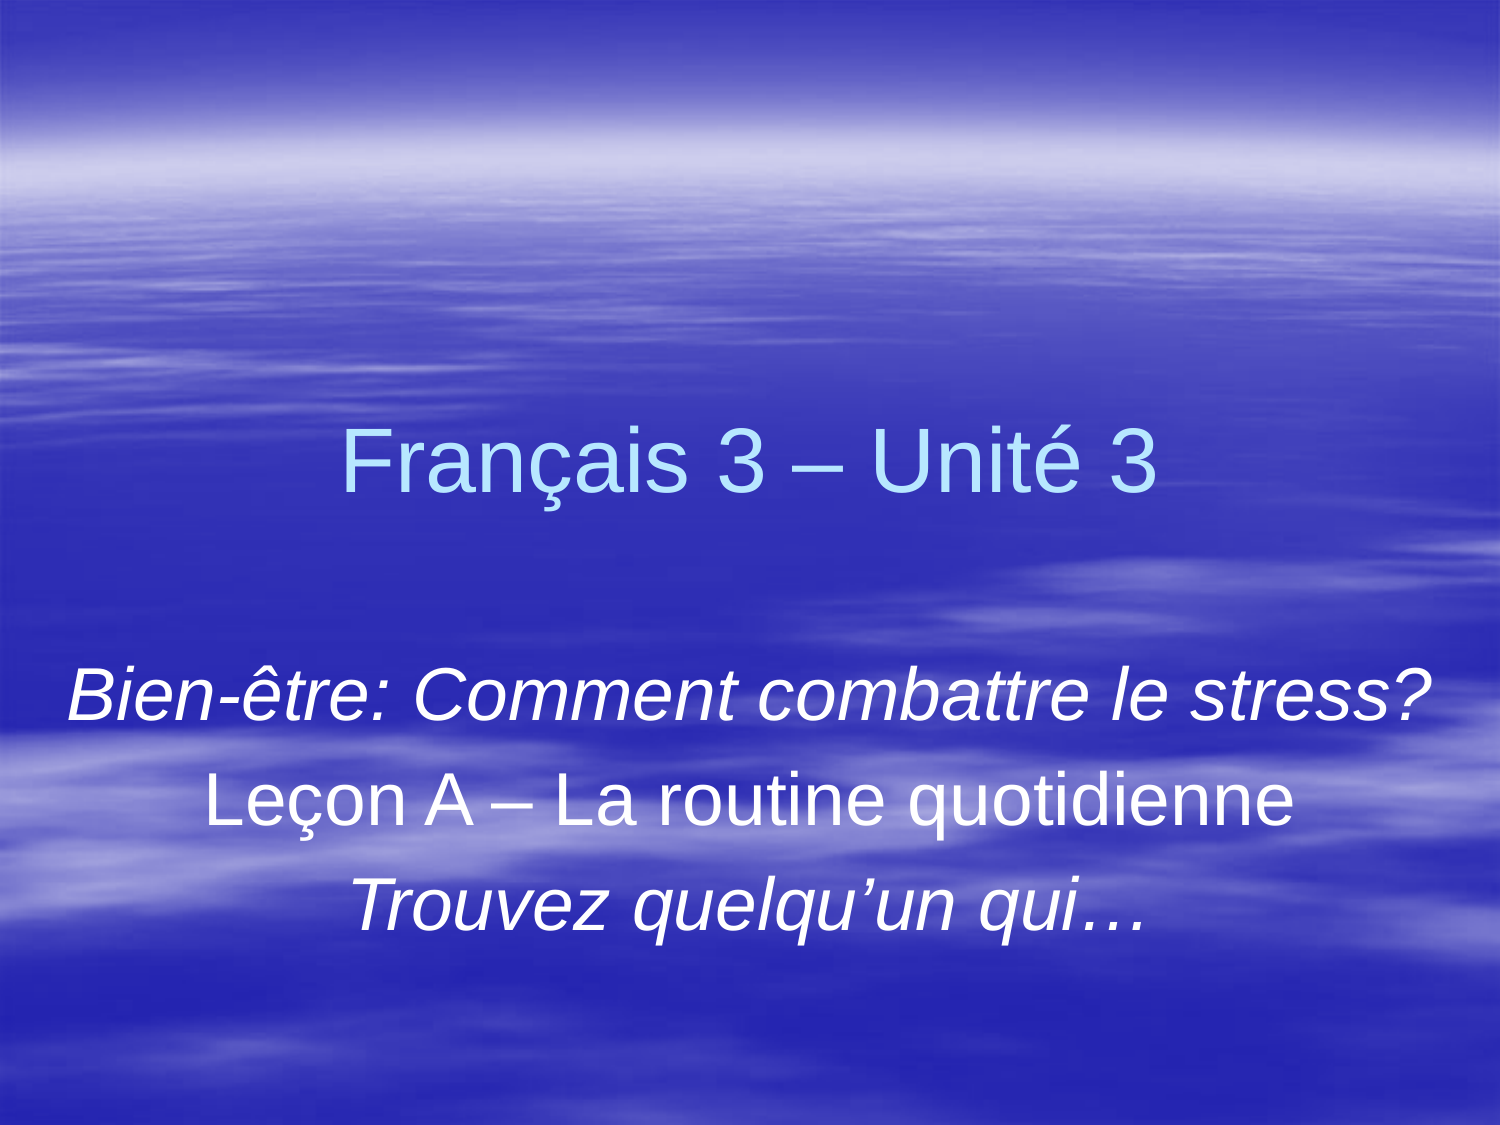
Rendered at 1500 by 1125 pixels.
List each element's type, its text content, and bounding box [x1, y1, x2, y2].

subtitle Bien-être: Comment combattre le stress? Leçon A – La routine quotidienne Trouvez quelqu’un qui… [0, 637, 1500, 1038]
title Français 3 – Unité 3 [112, 324, 1388, 588]
